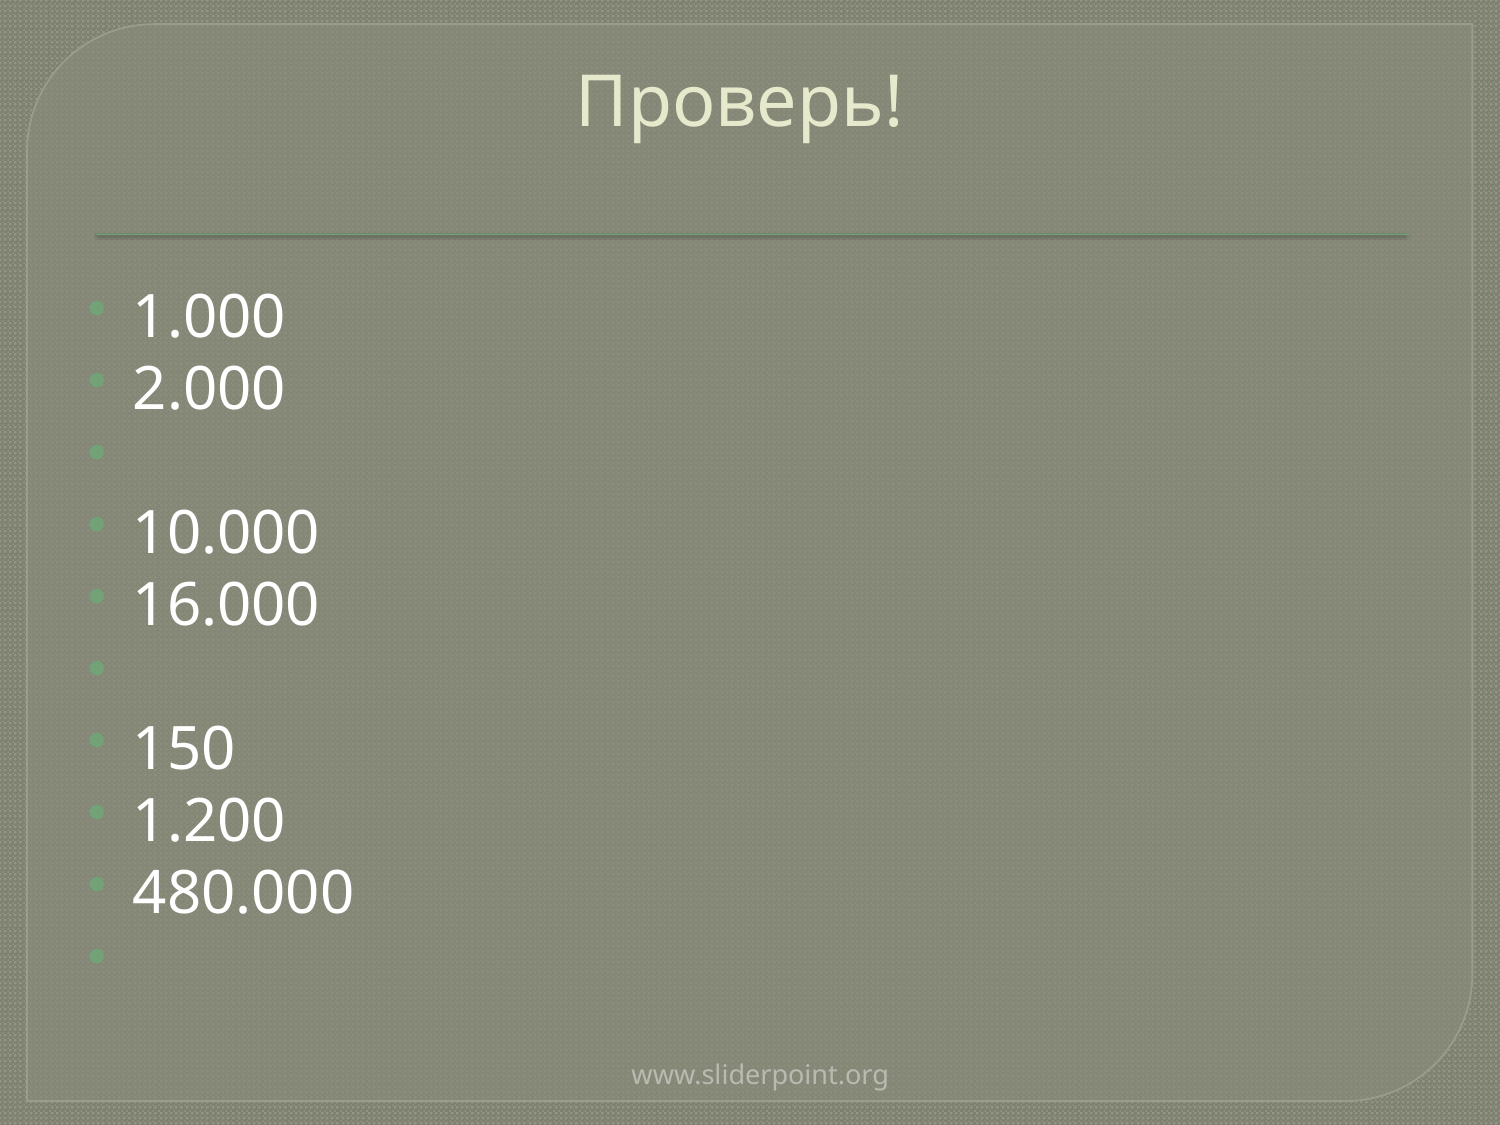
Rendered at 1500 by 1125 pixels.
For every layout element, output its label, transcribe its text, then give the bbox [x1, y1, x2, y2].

title Проверь! [70, 46, 1421, 235]
list 1.000 2.000 10.000 16.000 150 1.200 480.000 [75, 270, 1425, 1013]
footer www.sliderpoint.org [212, 1050, 904, 1095]
